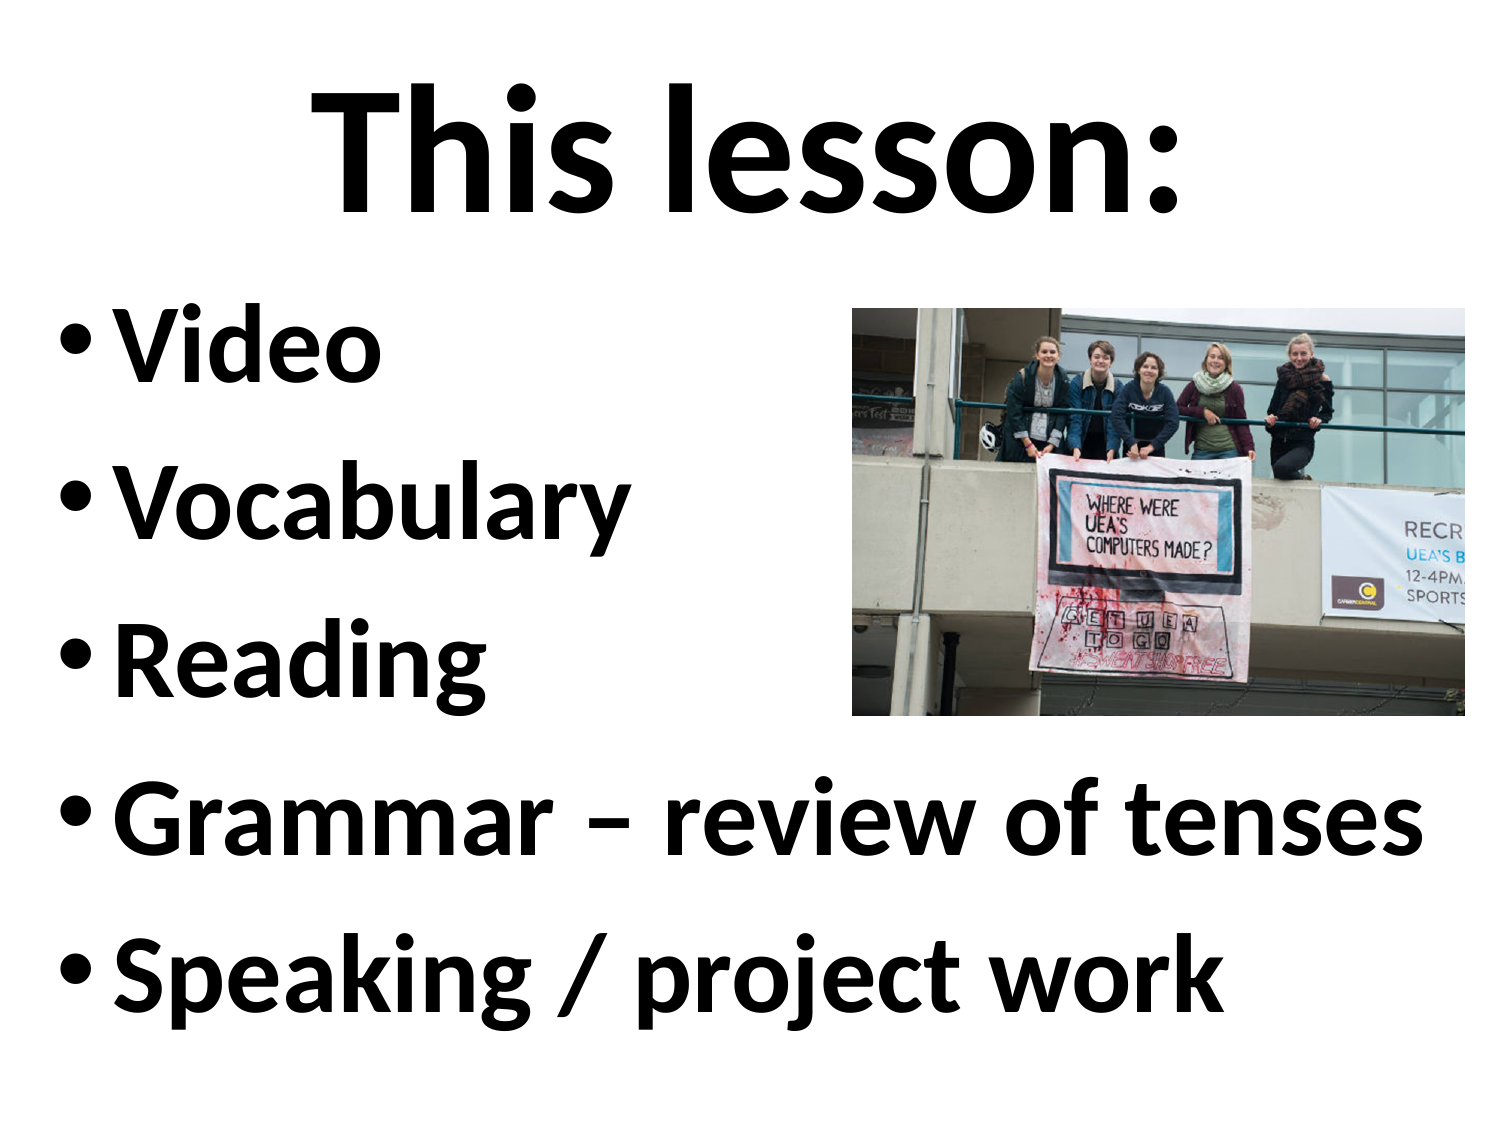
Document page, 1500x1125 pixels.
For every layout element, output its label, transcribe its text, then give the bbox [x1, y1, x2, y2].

list Video Vocabulary Reading Grammar – review of tenses Speaking / project work [41, 262, 1465, 1083]
picture [852, 308, 1465, 717]
title This lesson: [75, 45, 1425, 233]
